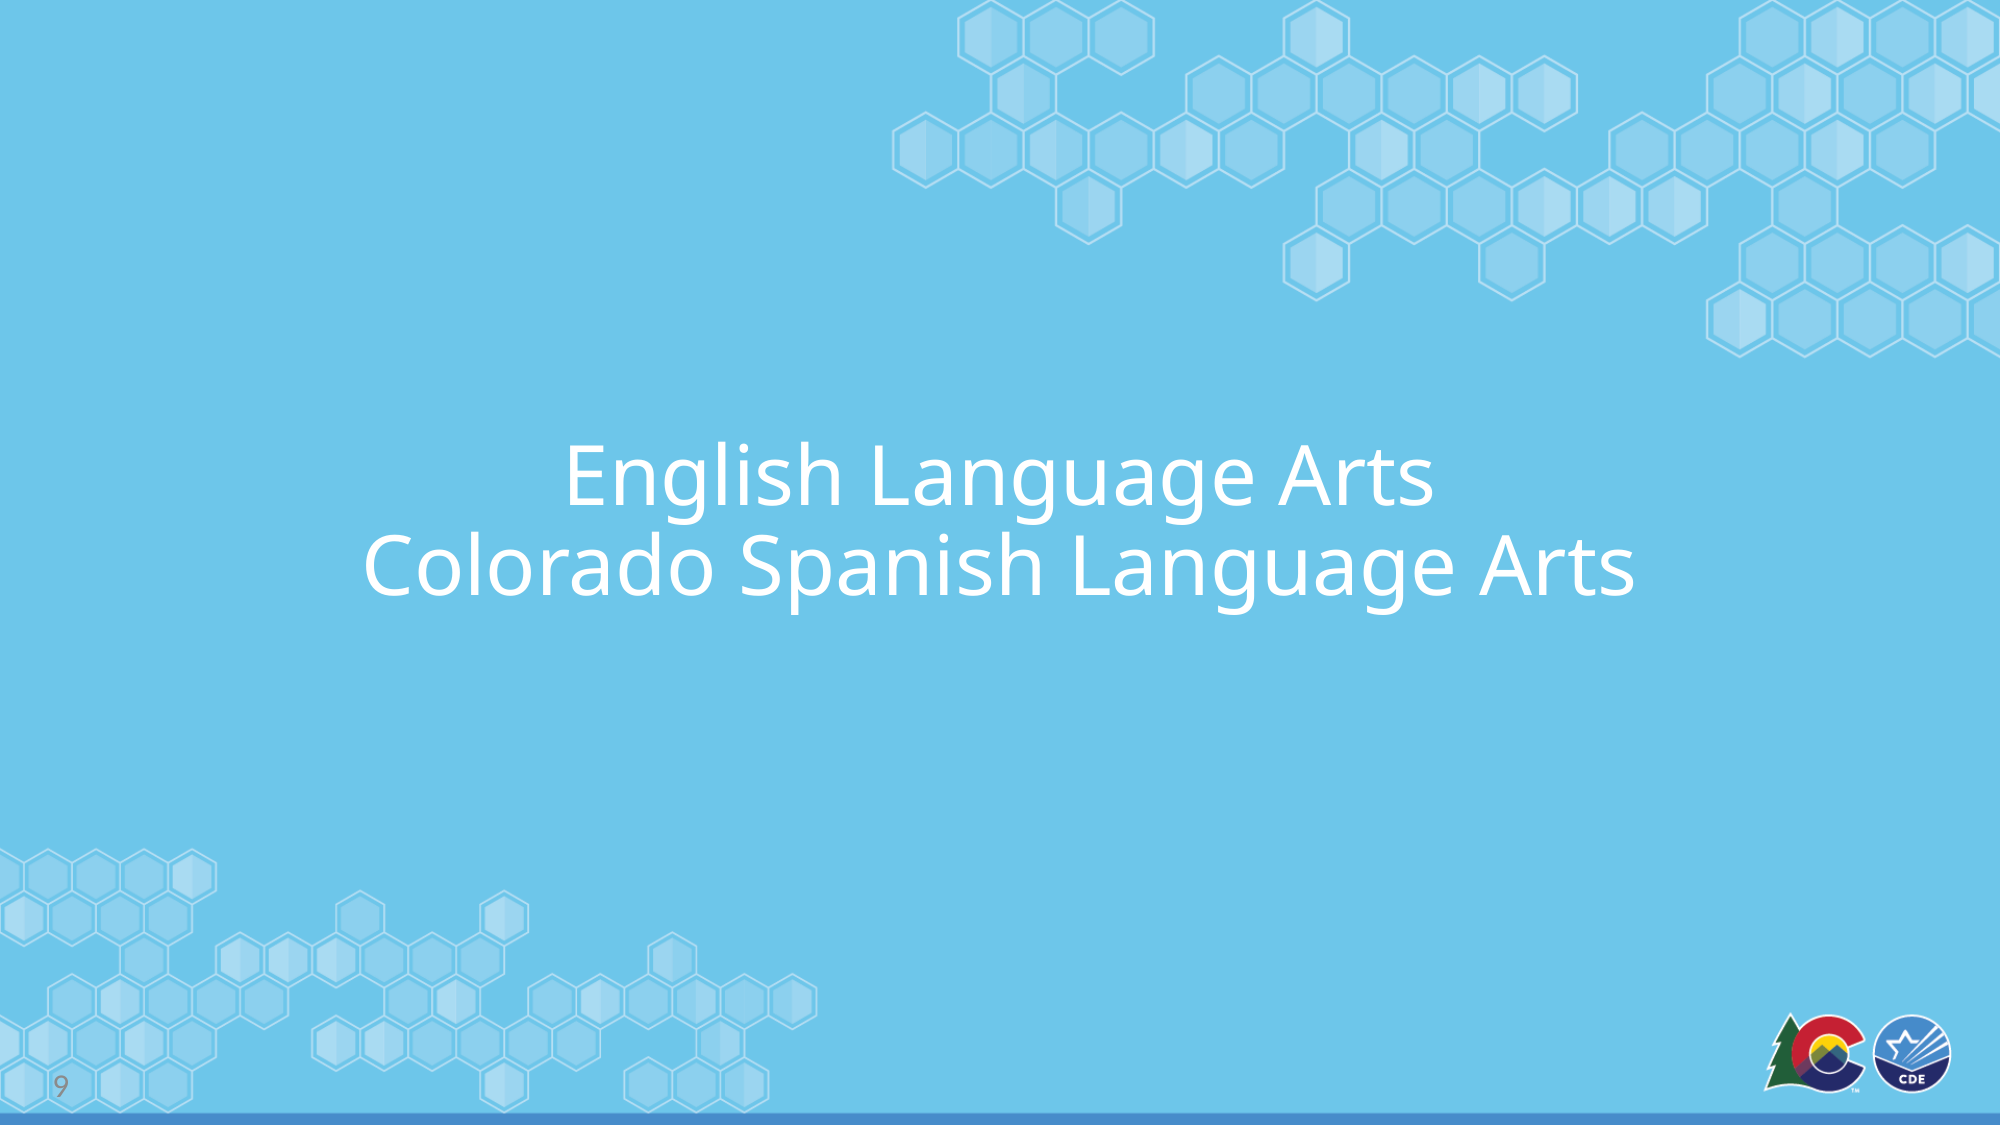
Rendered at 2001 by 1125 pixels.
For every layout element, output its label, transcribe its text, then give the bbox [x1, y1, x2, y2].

picture [0, 810, 2000, 1125]
picture [0, 0, 2000, 425]
slide_number 9 [37, 1054, 488, 1115]
title English Language Arts Colorado Spanish Language Arts [0, 425, 2000, 810]
